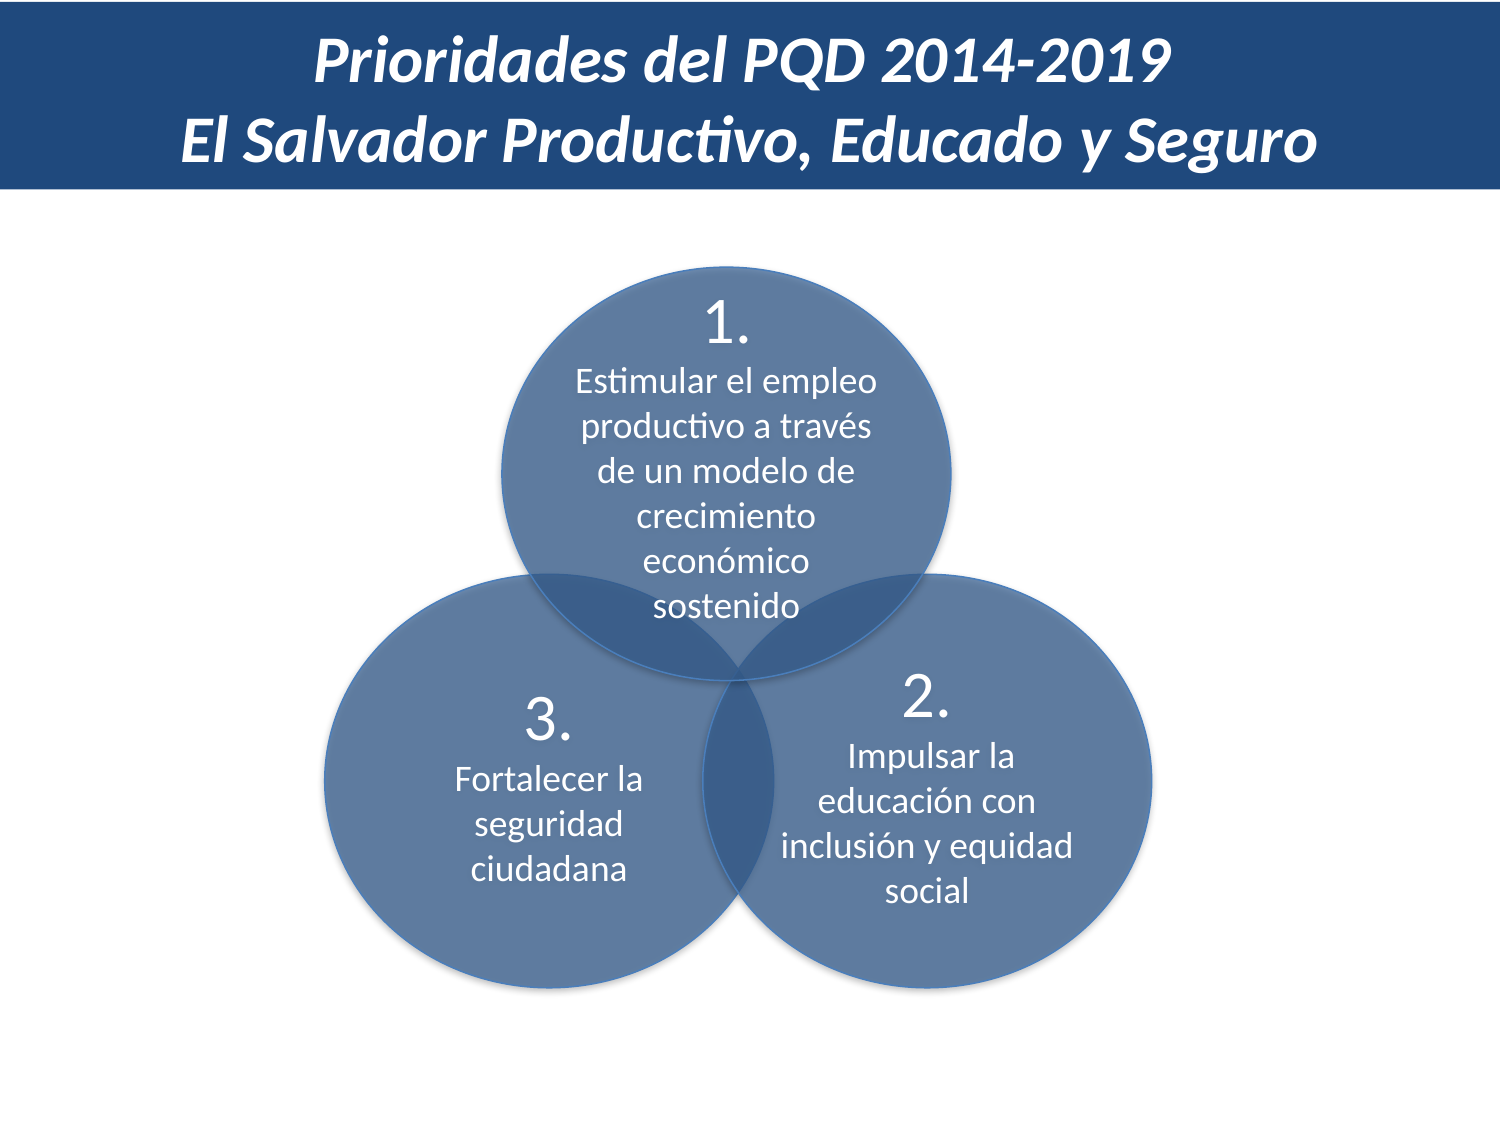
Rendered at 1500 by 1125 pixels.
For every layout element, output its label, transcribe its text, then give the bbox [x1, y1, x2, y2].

text_box 1. Estimular el empleo productivo a través de un modelo de crecimiento económico sostenido [501, 266, 952, 682]
text_box 3. Fortalecer la seguridad ciudadana [323, 575, 734, 989]
title Prioridades del PQD 2014-2019 El Salvador Productivo, Educado y Seguro [0, 1, 1500, 190]
text_box 2. Impulsar la educación con inclusión y equidad social [701, 573, 1153, 989]
